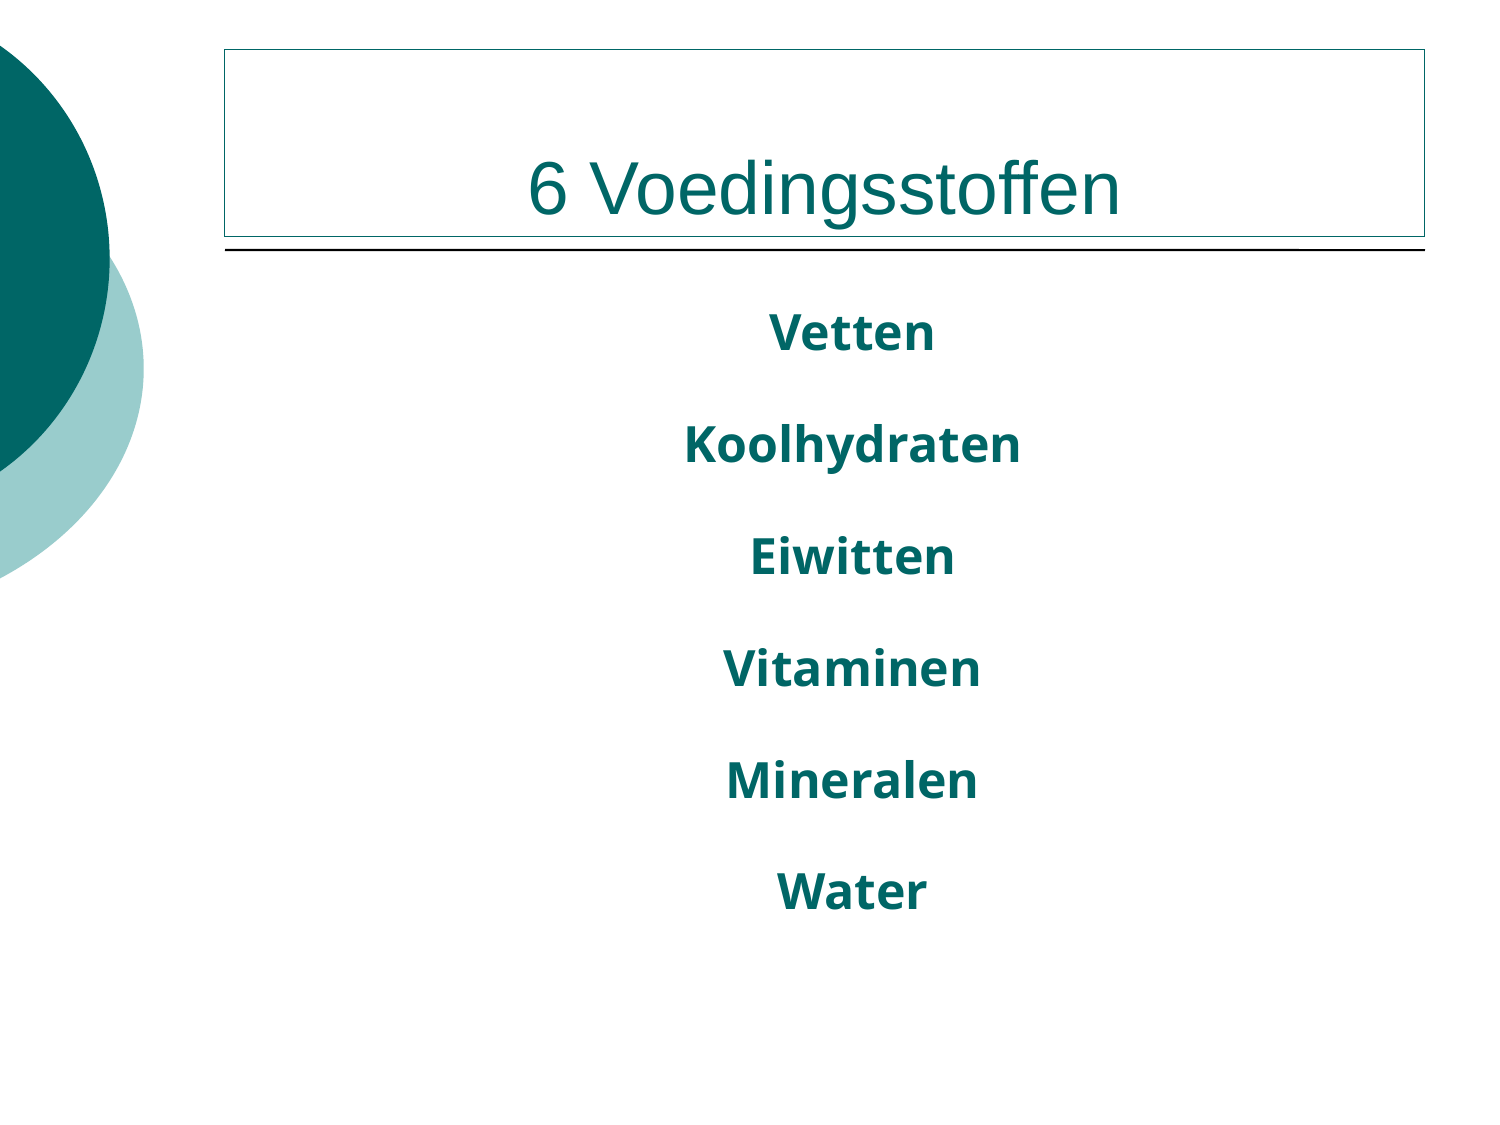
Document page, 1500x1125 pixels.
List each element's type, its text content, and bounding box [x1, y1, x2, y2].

title 6 Voedingsstoffen [224, 49, 1425, 237]
list Vetten Koolhydraten Eiwitten Vitaminen Mineralen Water [224, 299, 1425, 975]
